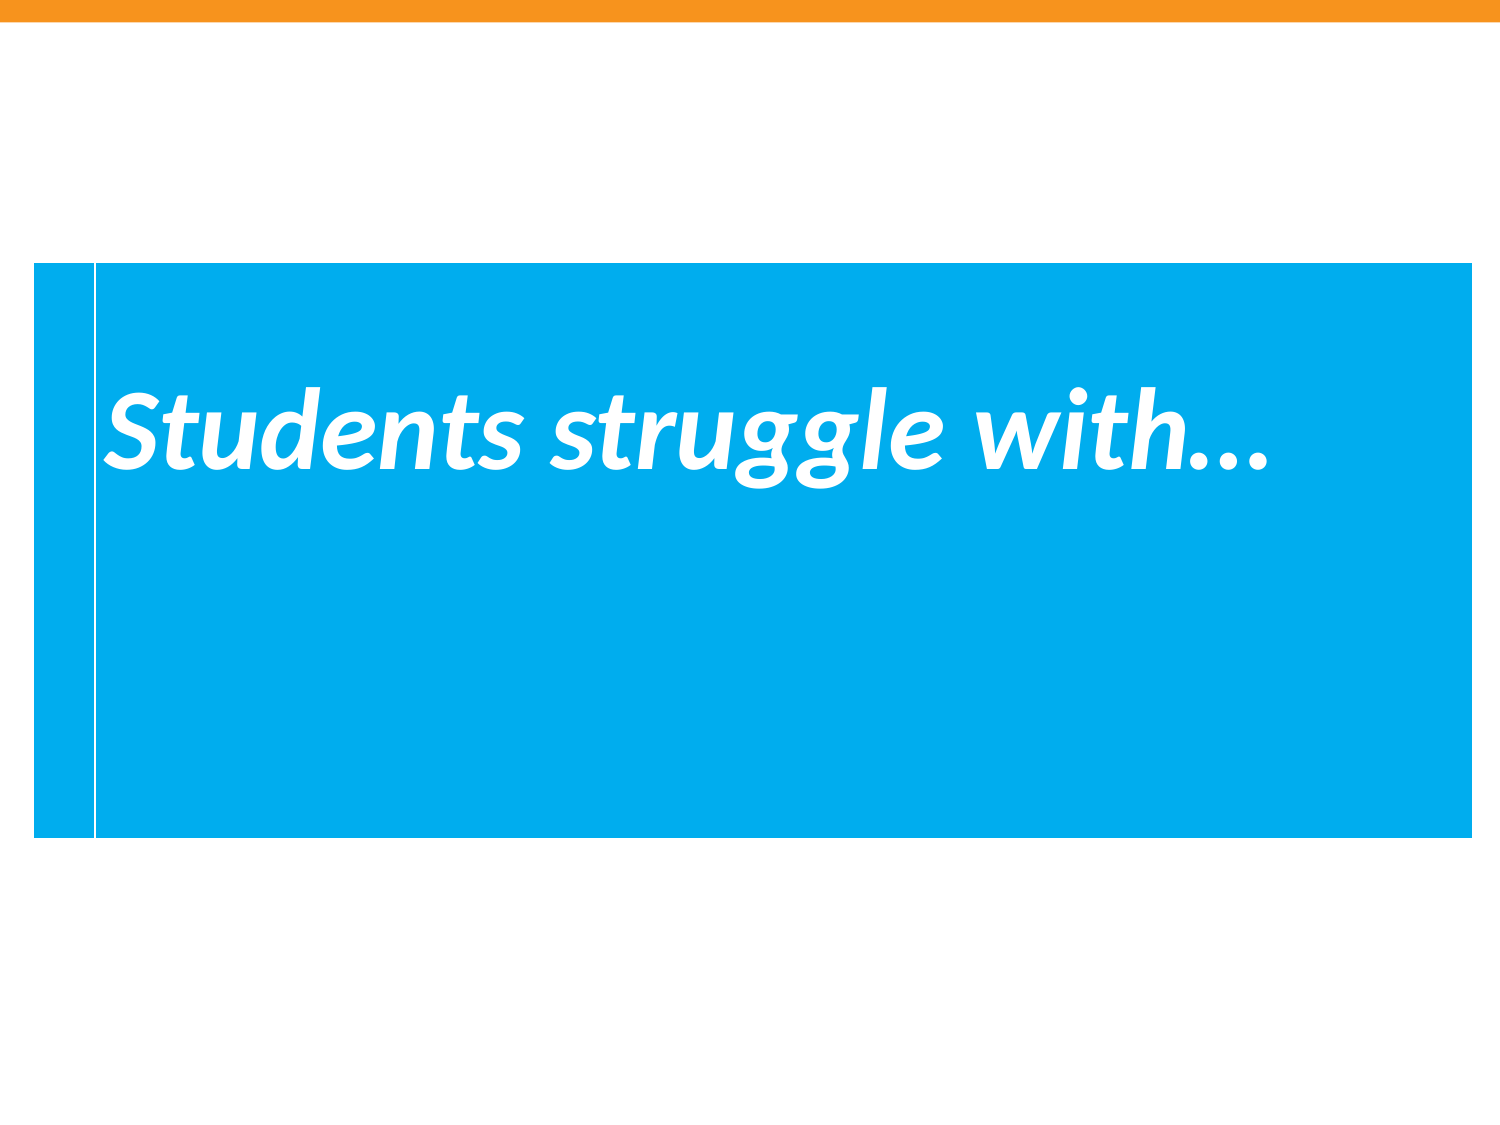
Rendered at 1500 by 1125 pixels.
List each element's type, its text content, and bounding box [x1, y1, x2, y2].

table_header [34, 263, 94, 838]
table_header Students struggle with… [96, 263, 1472, 838]
